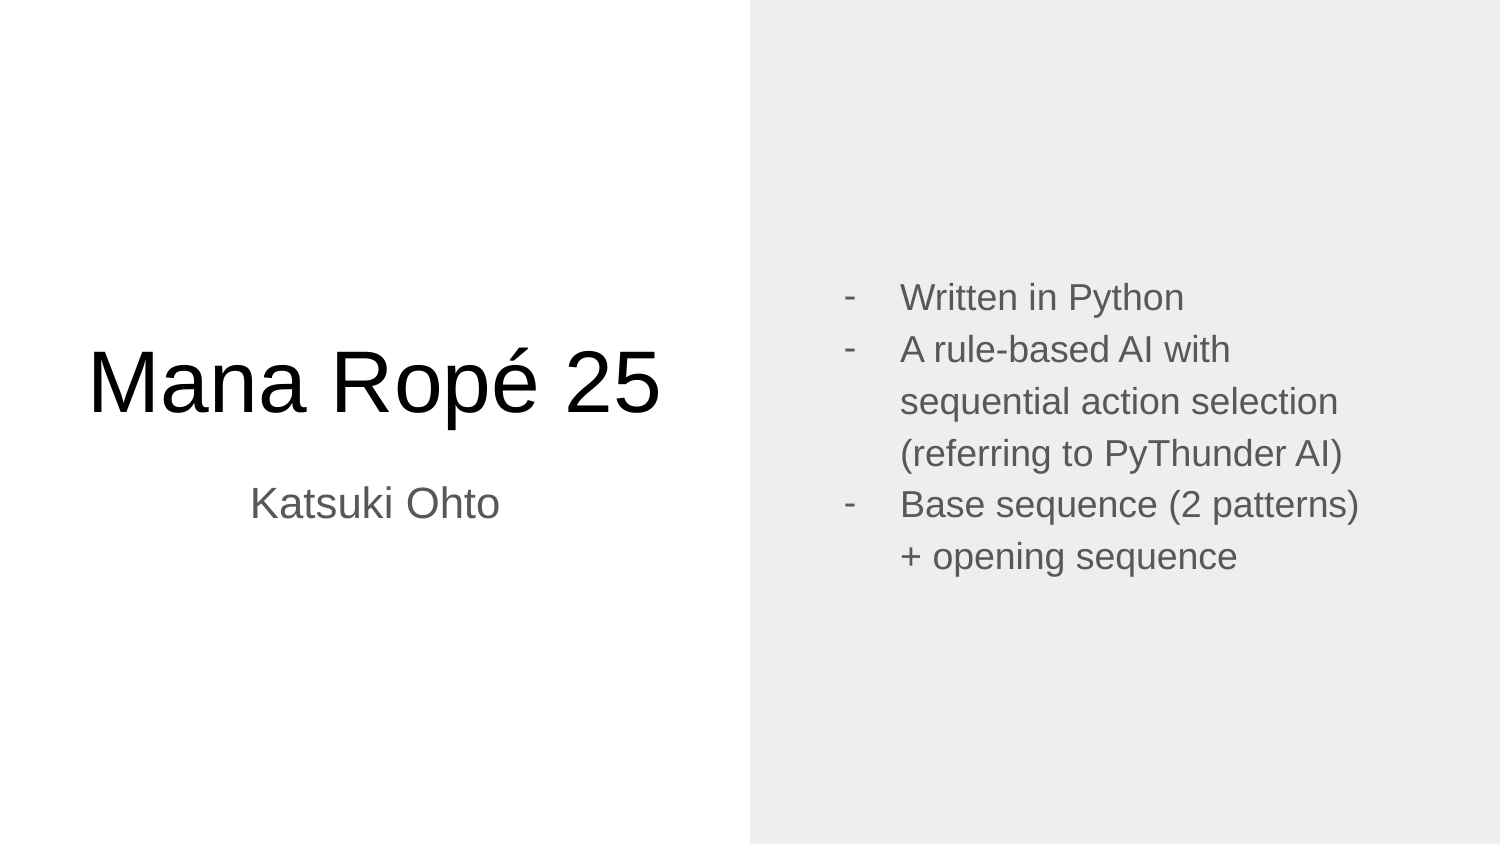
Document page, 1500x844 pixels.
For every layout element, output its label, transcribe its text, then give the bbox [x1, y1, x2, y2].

list Katsuki Ohto [43, 459, 708, 663]
title Mana Ropé 25 [43, 201, 708, 446]
list Written in Python A rule-based AI with sequential action selection (referring to PyThunder AI) Base sequence (2 patterns) + opening sequence [809, 118, 1425, 726]
